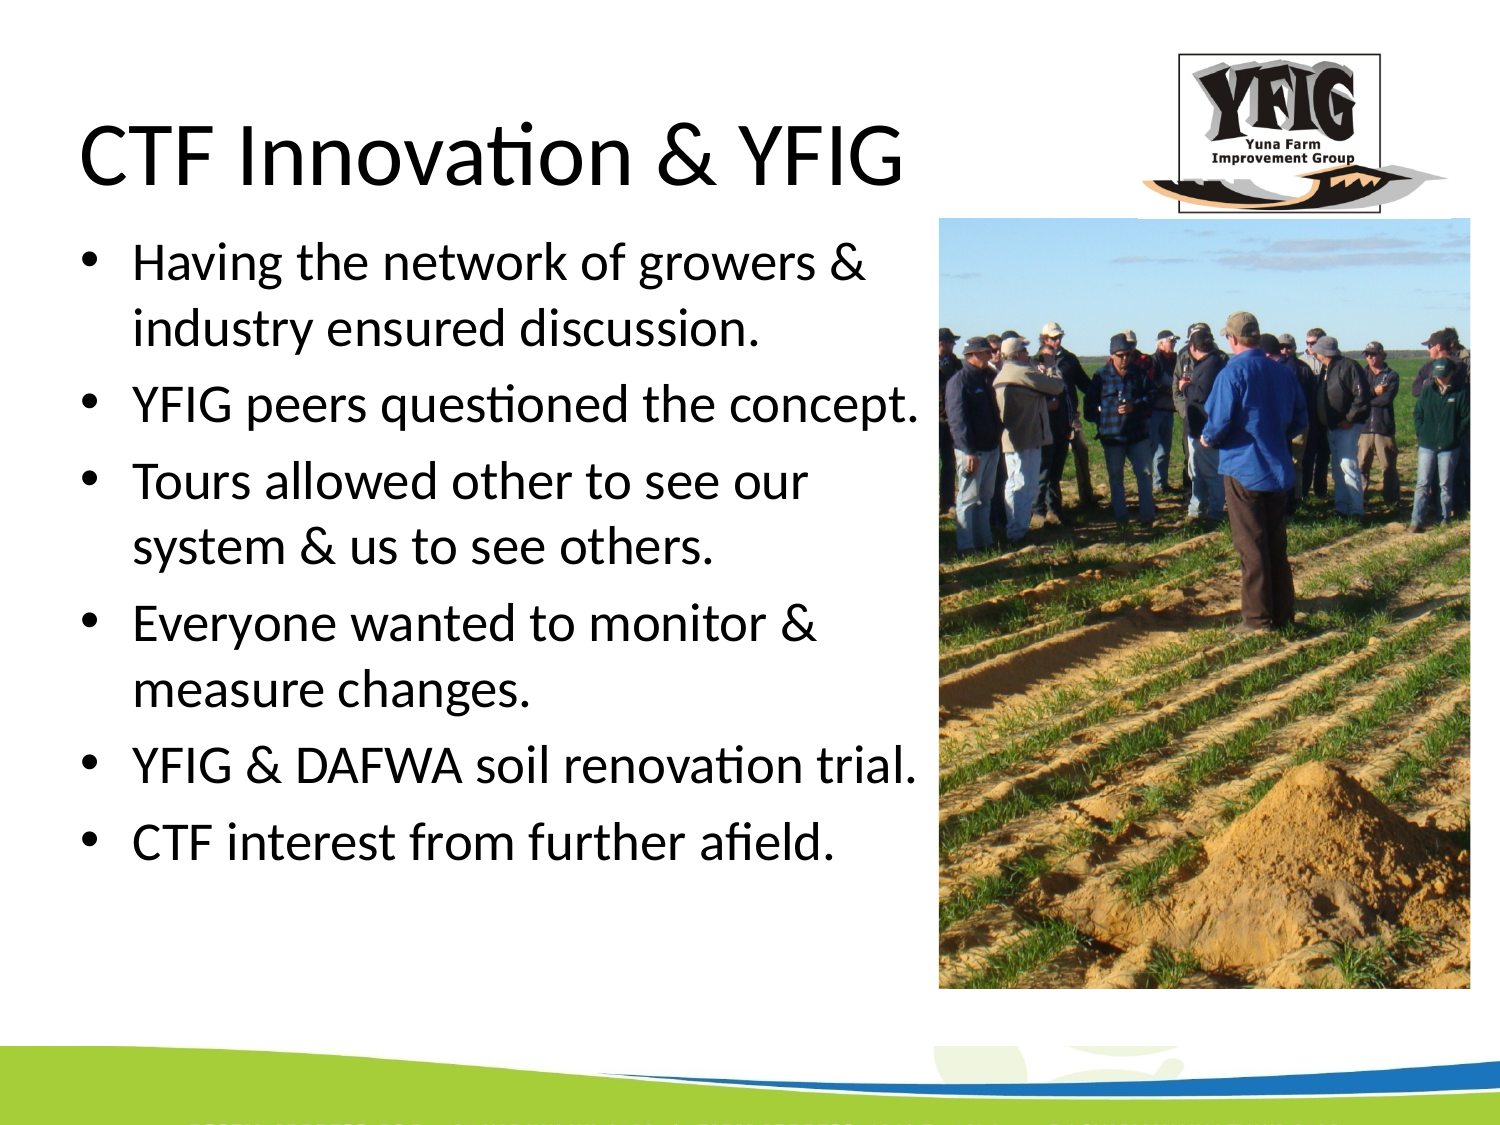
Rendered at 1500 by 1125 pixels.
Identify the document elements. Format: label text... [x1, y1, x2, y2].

picture [938, 47, 1471, 989]
list Having the network of growers & industry ensured discussion. YFIG peers questioned the concept. Tours allowed other to see our system & us to see others. Everyone wanted to monitor & measure changes. YFIG & DAFWA soil renovation trial. CTF interest from further afield. [64, 218, 939, 1005]
picture [0, 1046, 1500, 1125]
text_box CTF Innovation & YFIG [64, 78, 1132, 218]
